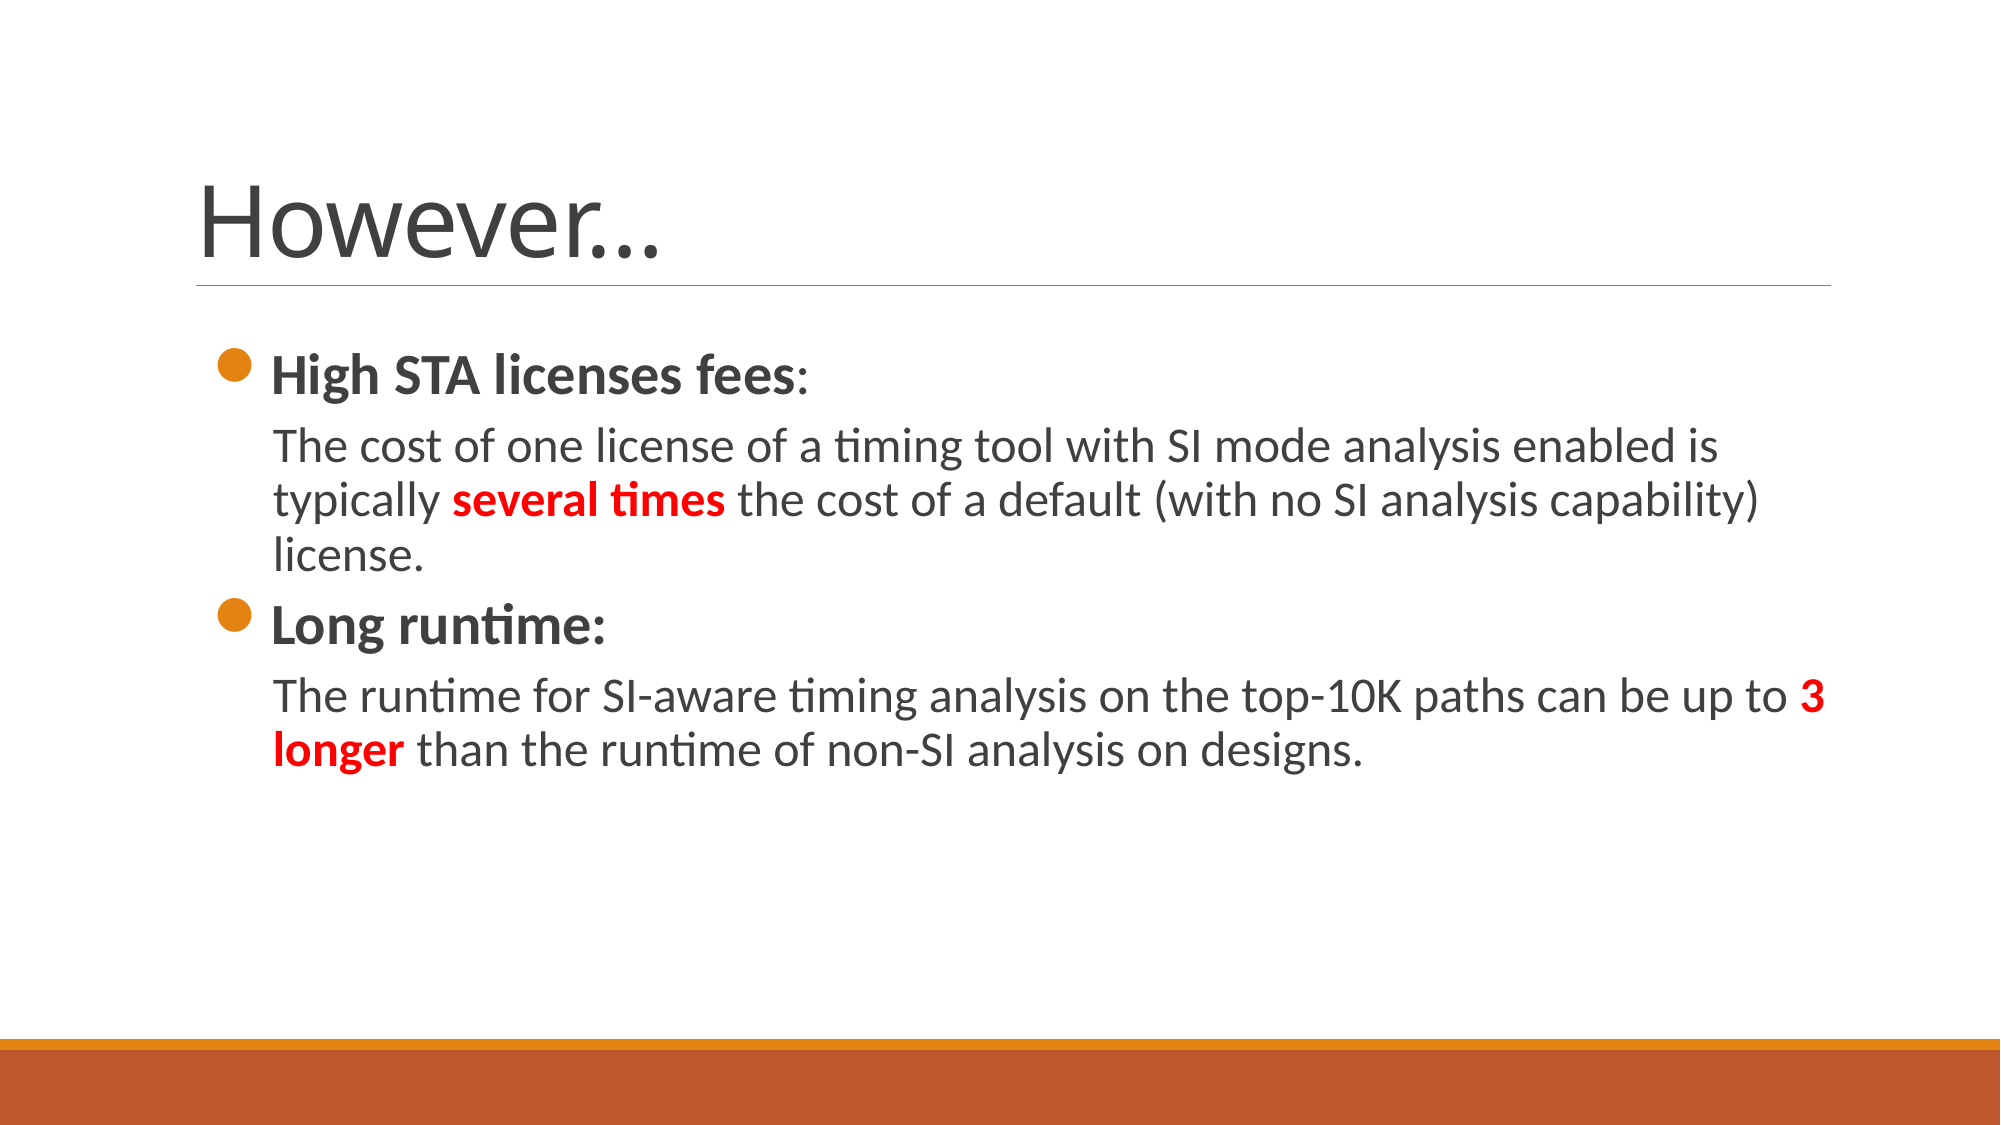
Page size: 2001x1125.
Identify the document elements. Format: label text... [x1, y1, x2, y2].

title However… [180, 47, 1171, 285]
list High STA licenses fees: The cost of one license of a timing tool with SI mode analysis enabled is typically several times the cost of a default (with no SI analysis capability) license. Long runtime: The runtime for SI-aware timing analysis on the top-10K paths can be up to 3 longer than the runtime of non-SI analysis on designs. [180, 336, 1834, 997]
